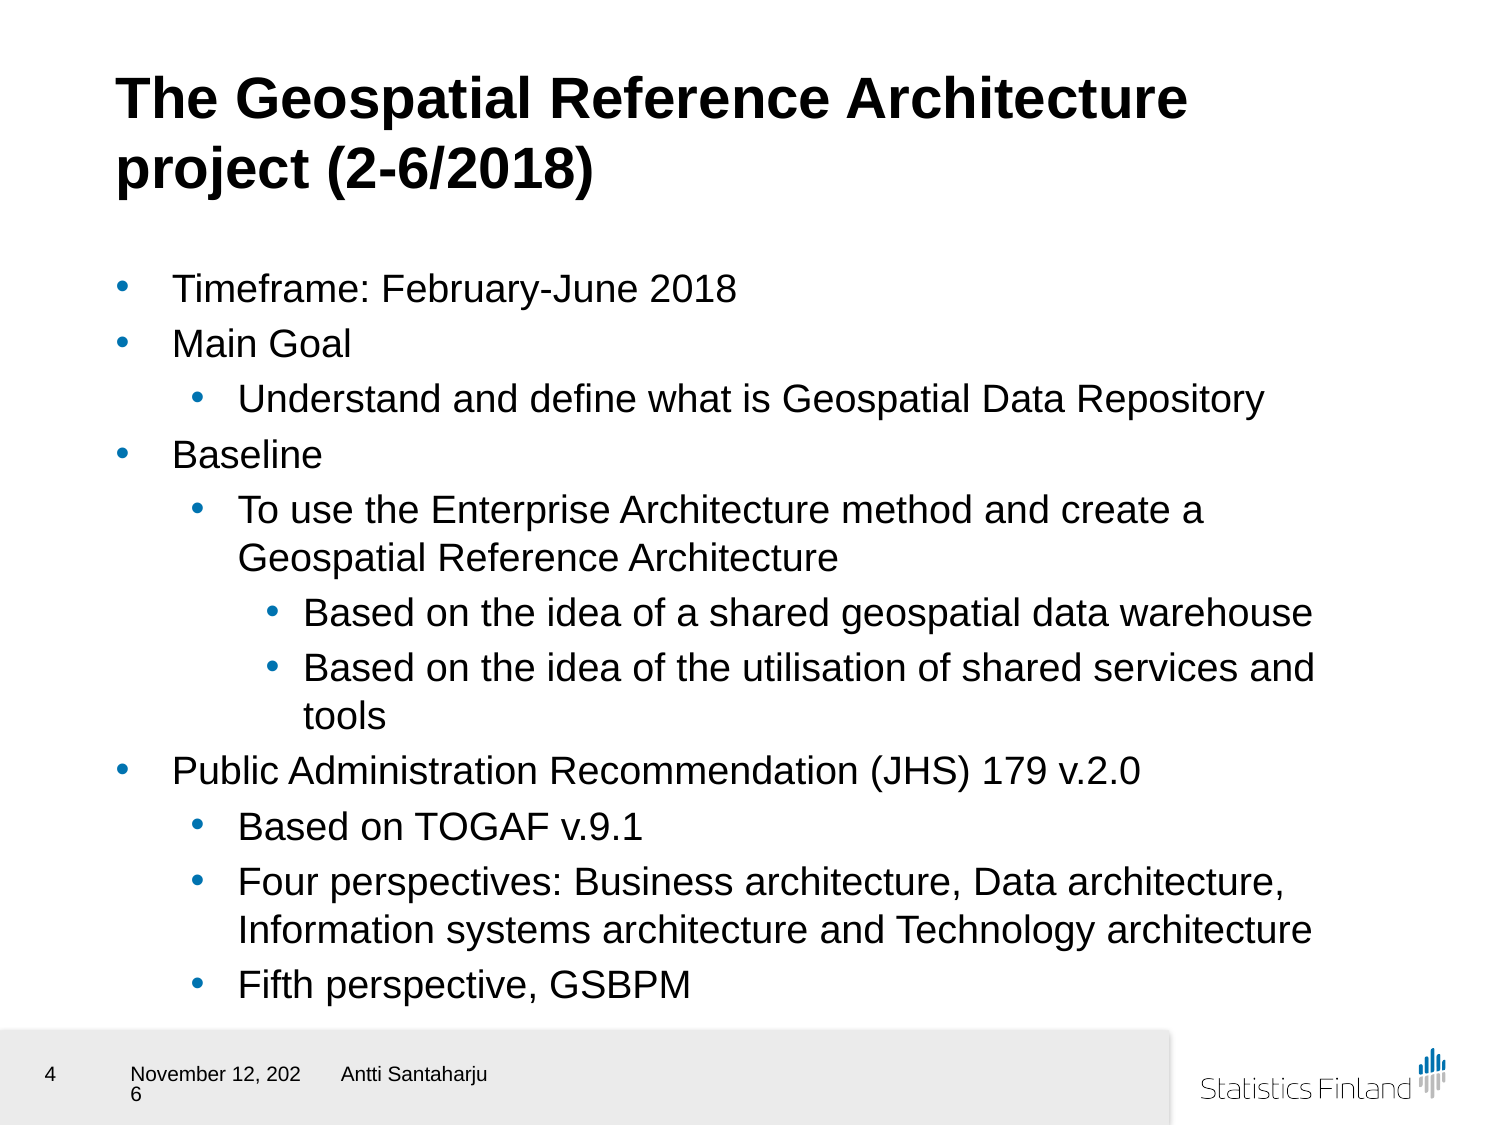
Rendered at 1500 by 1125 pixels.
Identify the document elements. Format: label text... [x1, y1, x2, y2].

footer Antti Santaharju [325, 1042, 801, 1103]
slide_number 4 [0, 1042, 116, 1103]
list Timeframe: February-June 2018 Main Goal Understand and define what is Geospatial Data Repository Baseline To use the Enterprise Architecture method and create a Geospatial Reference Architecture Based on the idea of a shared geospatial data warehouse Based on the idea of the utilisation of shared services and tools Public Administration Recommendation (JHS) 179 v.2.0 Based on TOGAF v.9.1 Four perspectives: Business architecture, Data architecture, Information systems architecture and Technology architecture Fifth perspective, GSBPM [115, 262, 1385, 987]
title The Geospatial Reference Architecture project (2-6/2018) [115, 60, 1385, 202]
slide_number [116, 1042, 325, 1103]
picture [1201, 1048, 1446, 1099]
